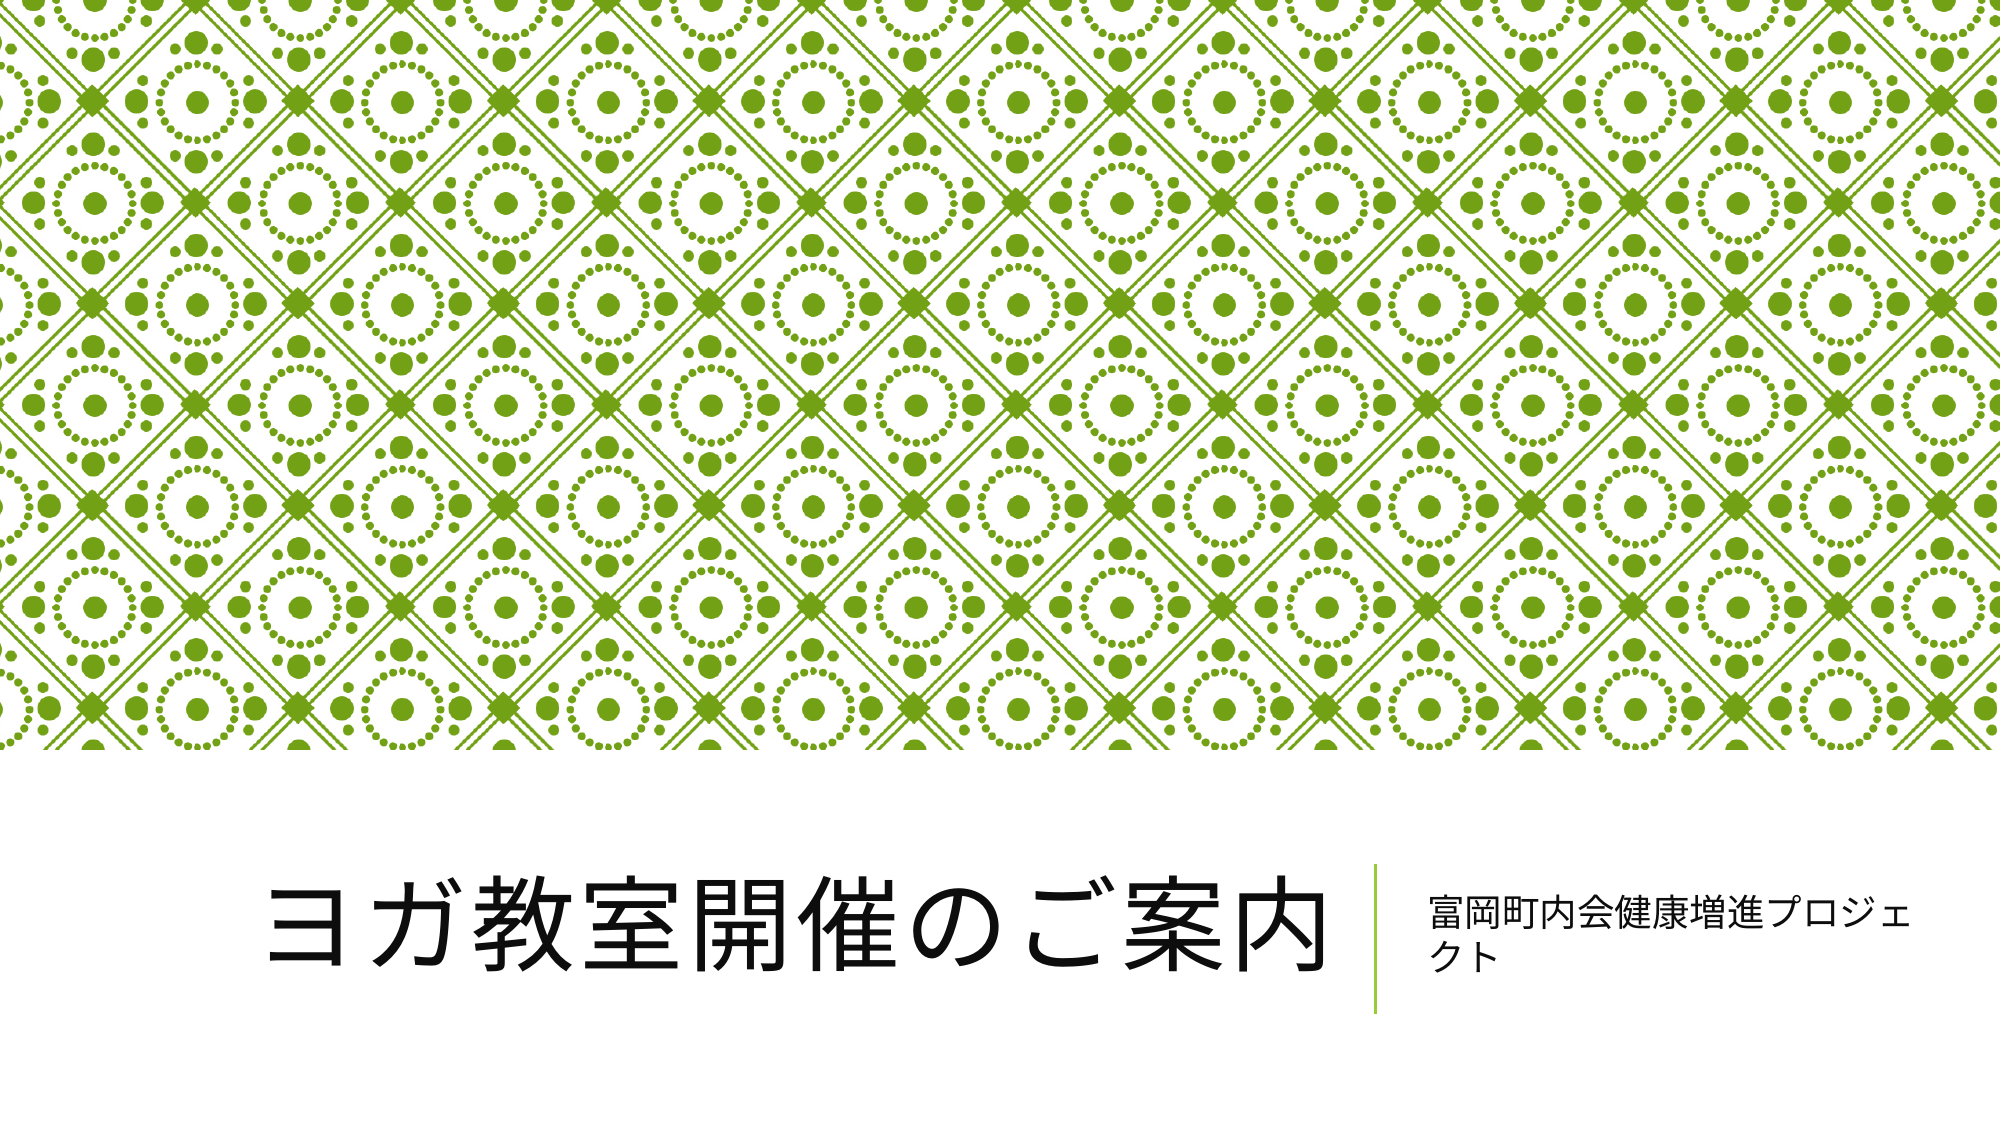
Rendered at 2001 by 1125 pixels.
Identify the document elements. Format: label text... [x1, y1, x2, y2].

title ヨガ教室開催のご案内 [75, 813, 1350, 1054]
subtitle 富岡町内会健康増進プロジェクト [1412, 813, 1938, 1054]
